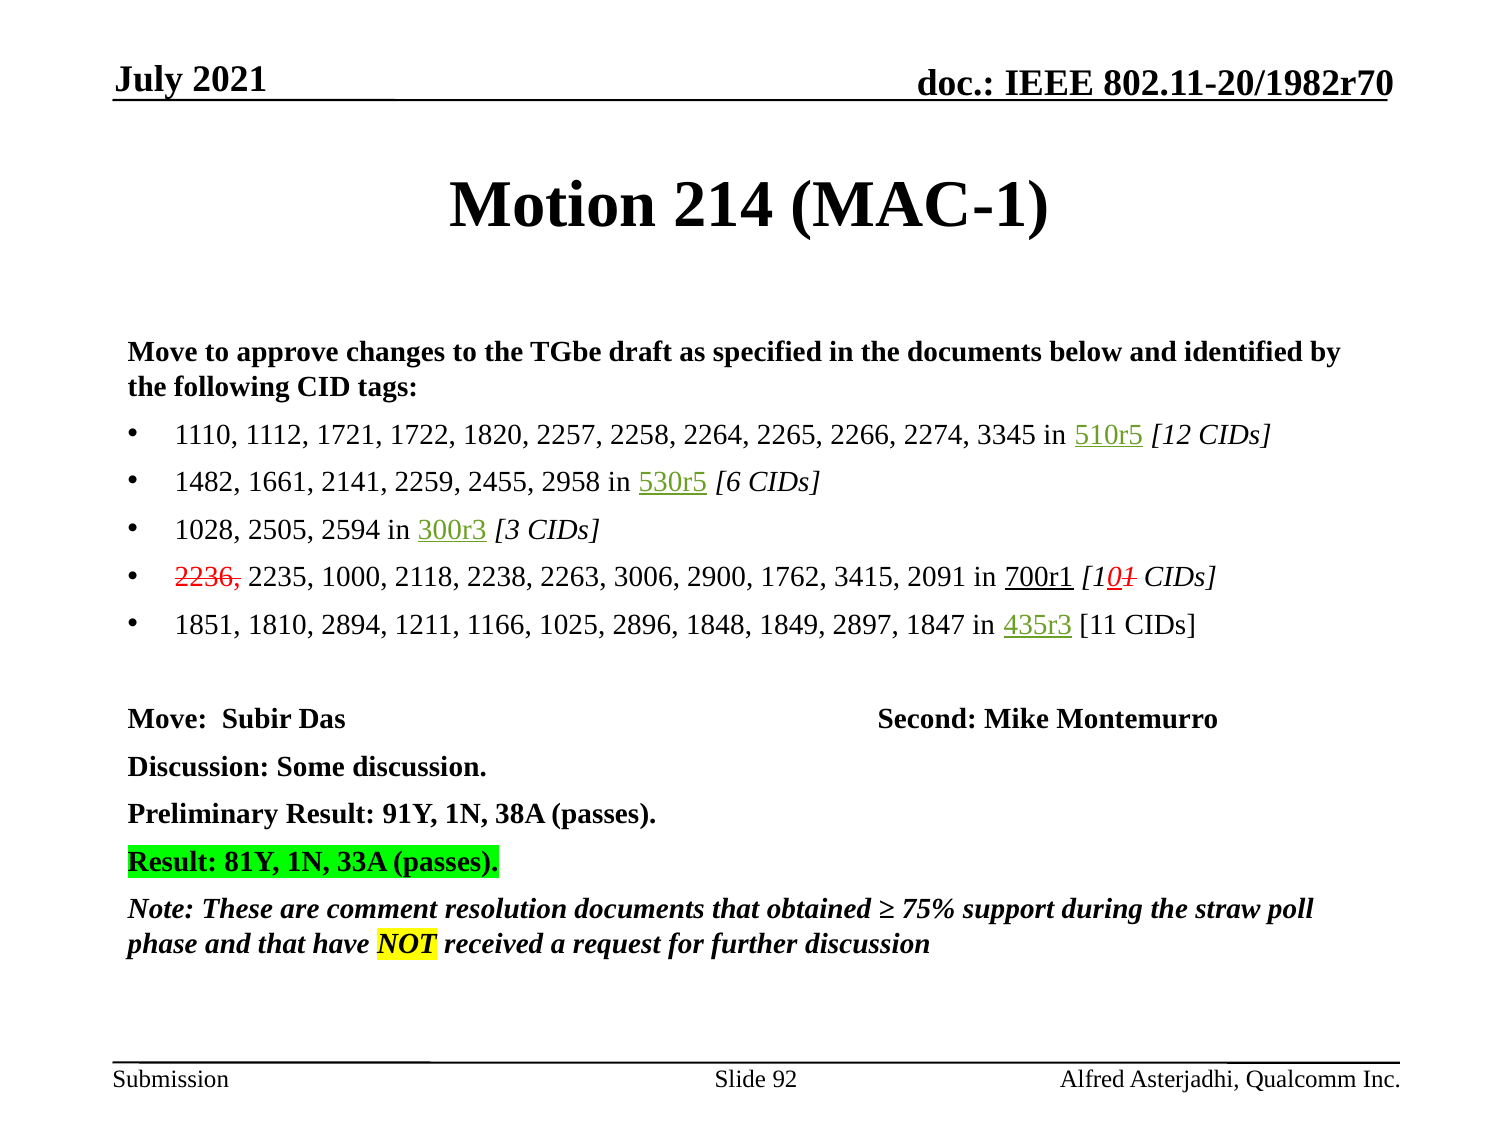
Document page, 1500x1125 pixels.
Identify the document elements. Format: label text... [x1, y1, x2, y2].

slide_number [114, 54, 423, 100]
footer Alfred Asterjadhi, Qualcomm Inc. [878, 1061, 1402, 1093]
slide_number Slide 92 [712, 1061, 800, 1123]
title Motion 214 (MAC-1) [112, 112, 1388, 288]
list Move to approve changes to the TGbe draft as specified in the documents below and identified by the following CID tags: 1110, 1112, 1721, 1722, 1820, 2257, 2258, 2264, 2265, 2266, 2274, 3345 in 510r5 [12 CIDs] 1482, 1661, 2141, 2259, 2455, 2958 in 530r5 [6 CIDs] 1028, 2505, 2594 in 300r3 [3 CIDs] 2236, 2235, 1000, 2118, 2238, 2263, 3006, 2900, 1762, 3415, 2091 in 700r1 [101 CIDs] 1851, 1810, 2894, 1211, 1166, 1025, 2896, 1848, 1849, 2897, 1847 in 435r3 [11 CIDs] Move: Subir Das Second: Mike Montemurro Discussion: Some discussion. Preliminary Result: 91Y, 1N, 38A (passes). Result: 81Y, 1N, 33A (passes). Note: These are comment resolution documents that obtained ≥ 75% support during the straw poll phase and that have NOT received a request for further discussion [112, 324, 1388, 1063]
